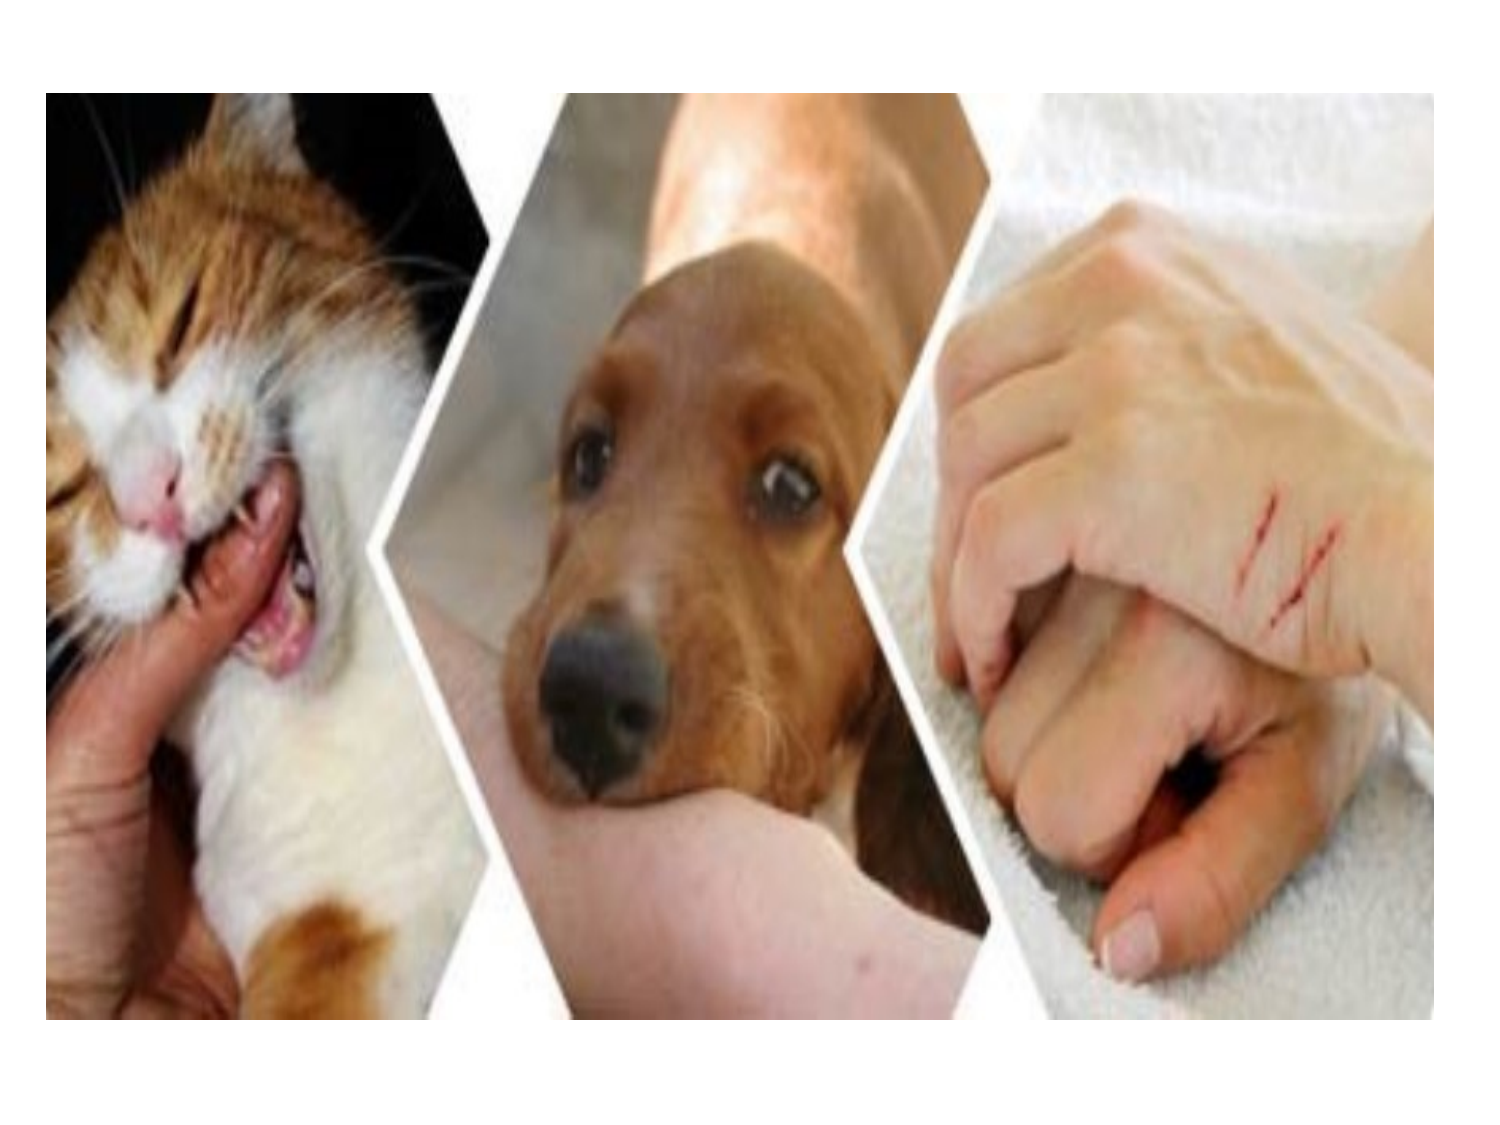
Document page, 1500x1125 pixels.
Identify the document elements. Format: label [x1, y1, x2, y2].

picture [46, 93, 1434, 1020]
